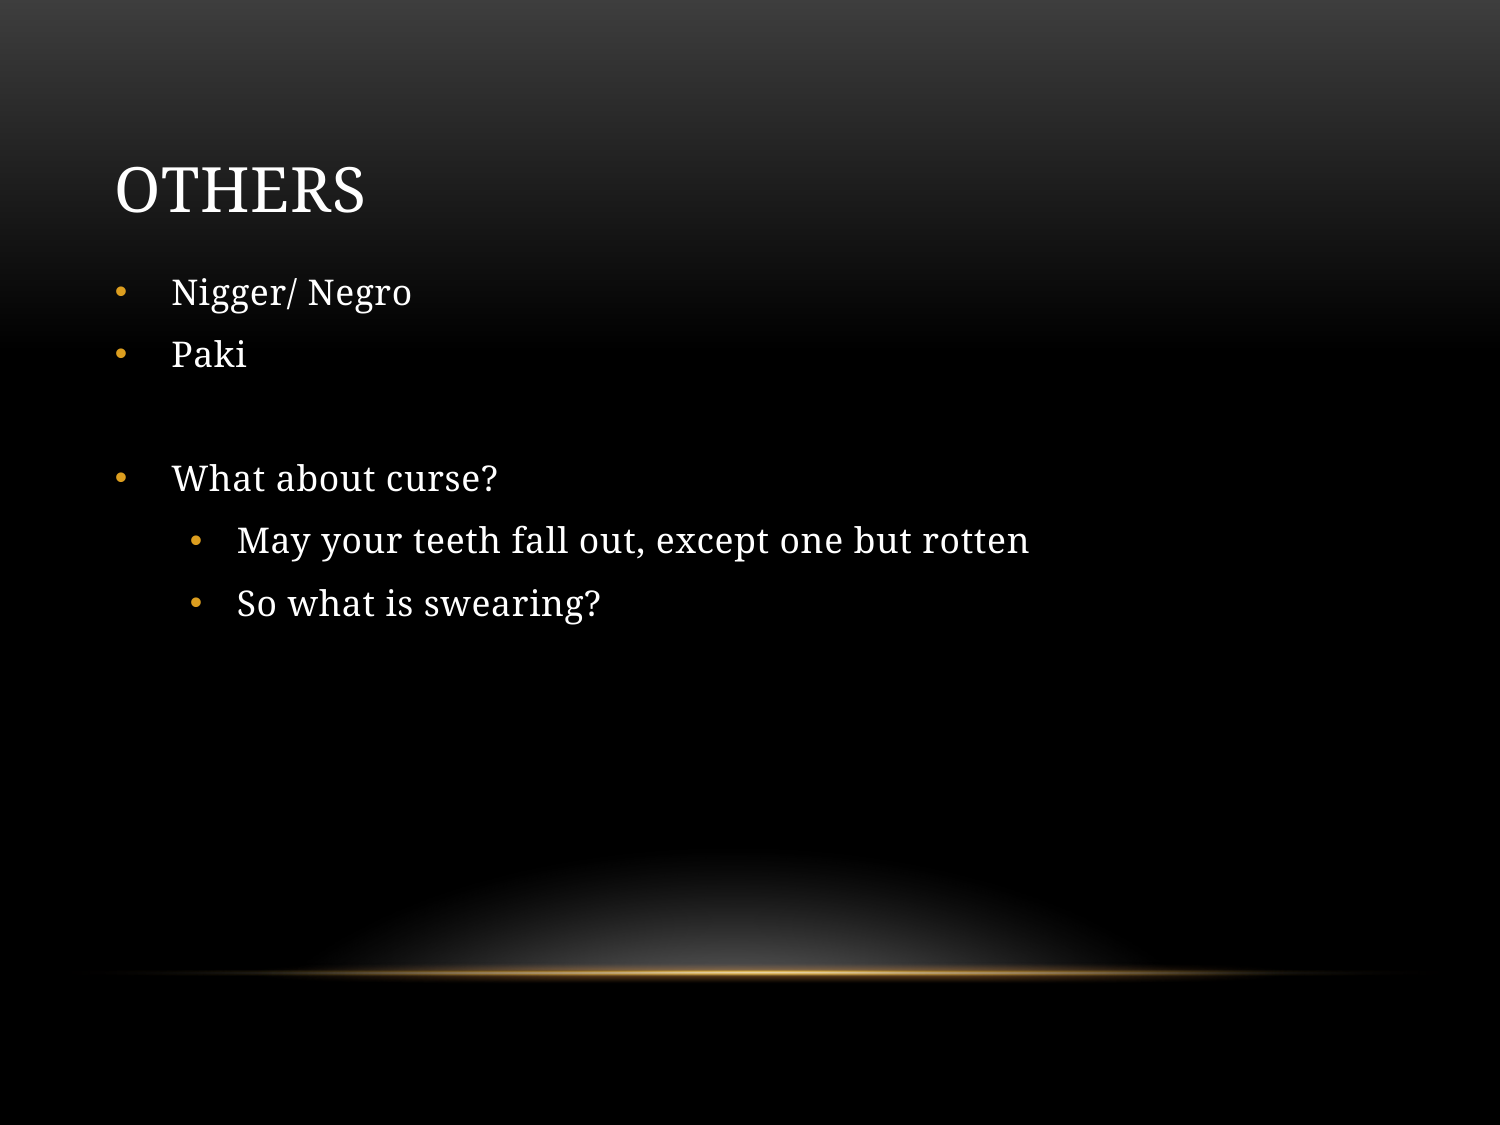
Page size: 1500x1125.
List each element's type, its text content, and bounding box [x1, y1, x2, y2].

picture [0, 0, 1500, 1125]
title Others [99, 45, 1400, 233]
list Nigger/ Negro Paki What about curse? May your teeth fall out, except one but rotten So what is swearing? [99, 262, 1400, 938]
